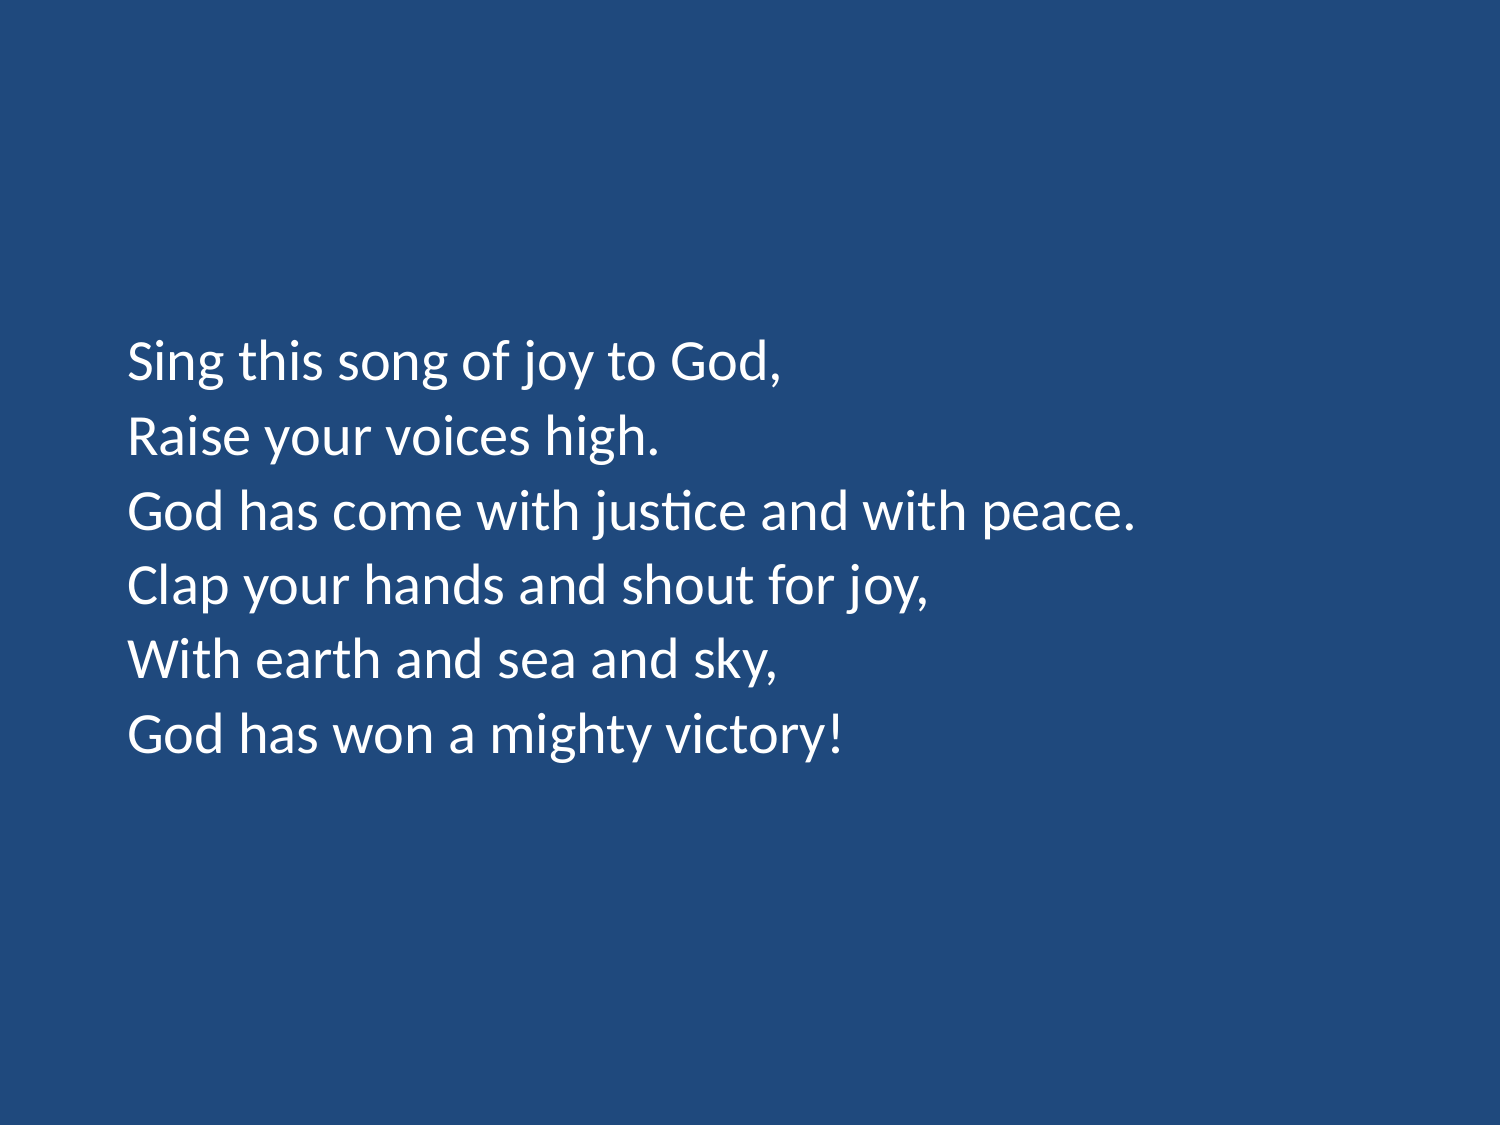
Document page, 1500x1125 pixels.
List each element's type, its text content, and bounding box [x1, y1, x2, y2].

list Sing this song of joy to God, Raise your voices high. God has come with justice and with peace. Clap your hands and shout for joy, With earth and sea and sky, God has won a mighty victory! [112, 323, 1450, 802]
